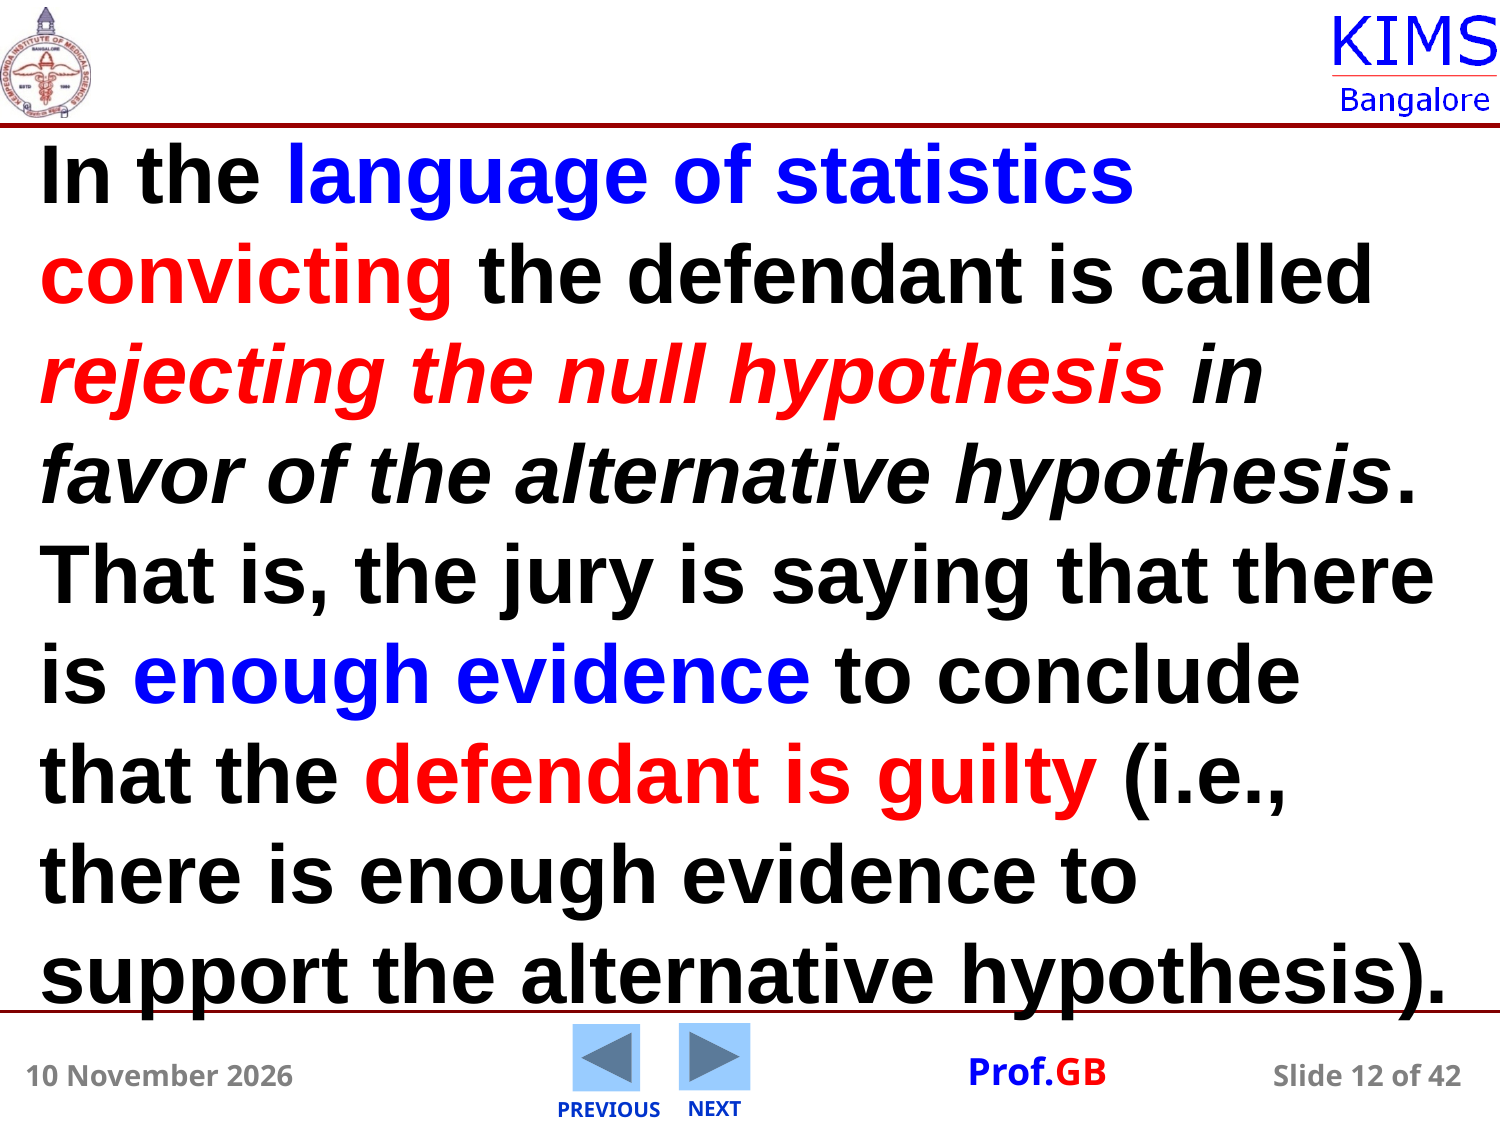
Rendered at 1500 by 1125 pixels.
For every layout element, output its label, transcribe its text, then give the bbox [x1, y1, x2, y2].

text_box In the language of statistics convicting the defendant is called rejecting the null hypothesis in favor of the alternative hypothesis. That is, the jury is saying that there is enough evidence to conclude that the defendant is guilty (i.e., there is enough evidence to support the alternative hypothesis). [24, 112, 1475, 1028]
picture [1330, 12, 1500, 118]
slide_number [10, 1051, 396, 1103]
picture [0, 7, 91, 118]
